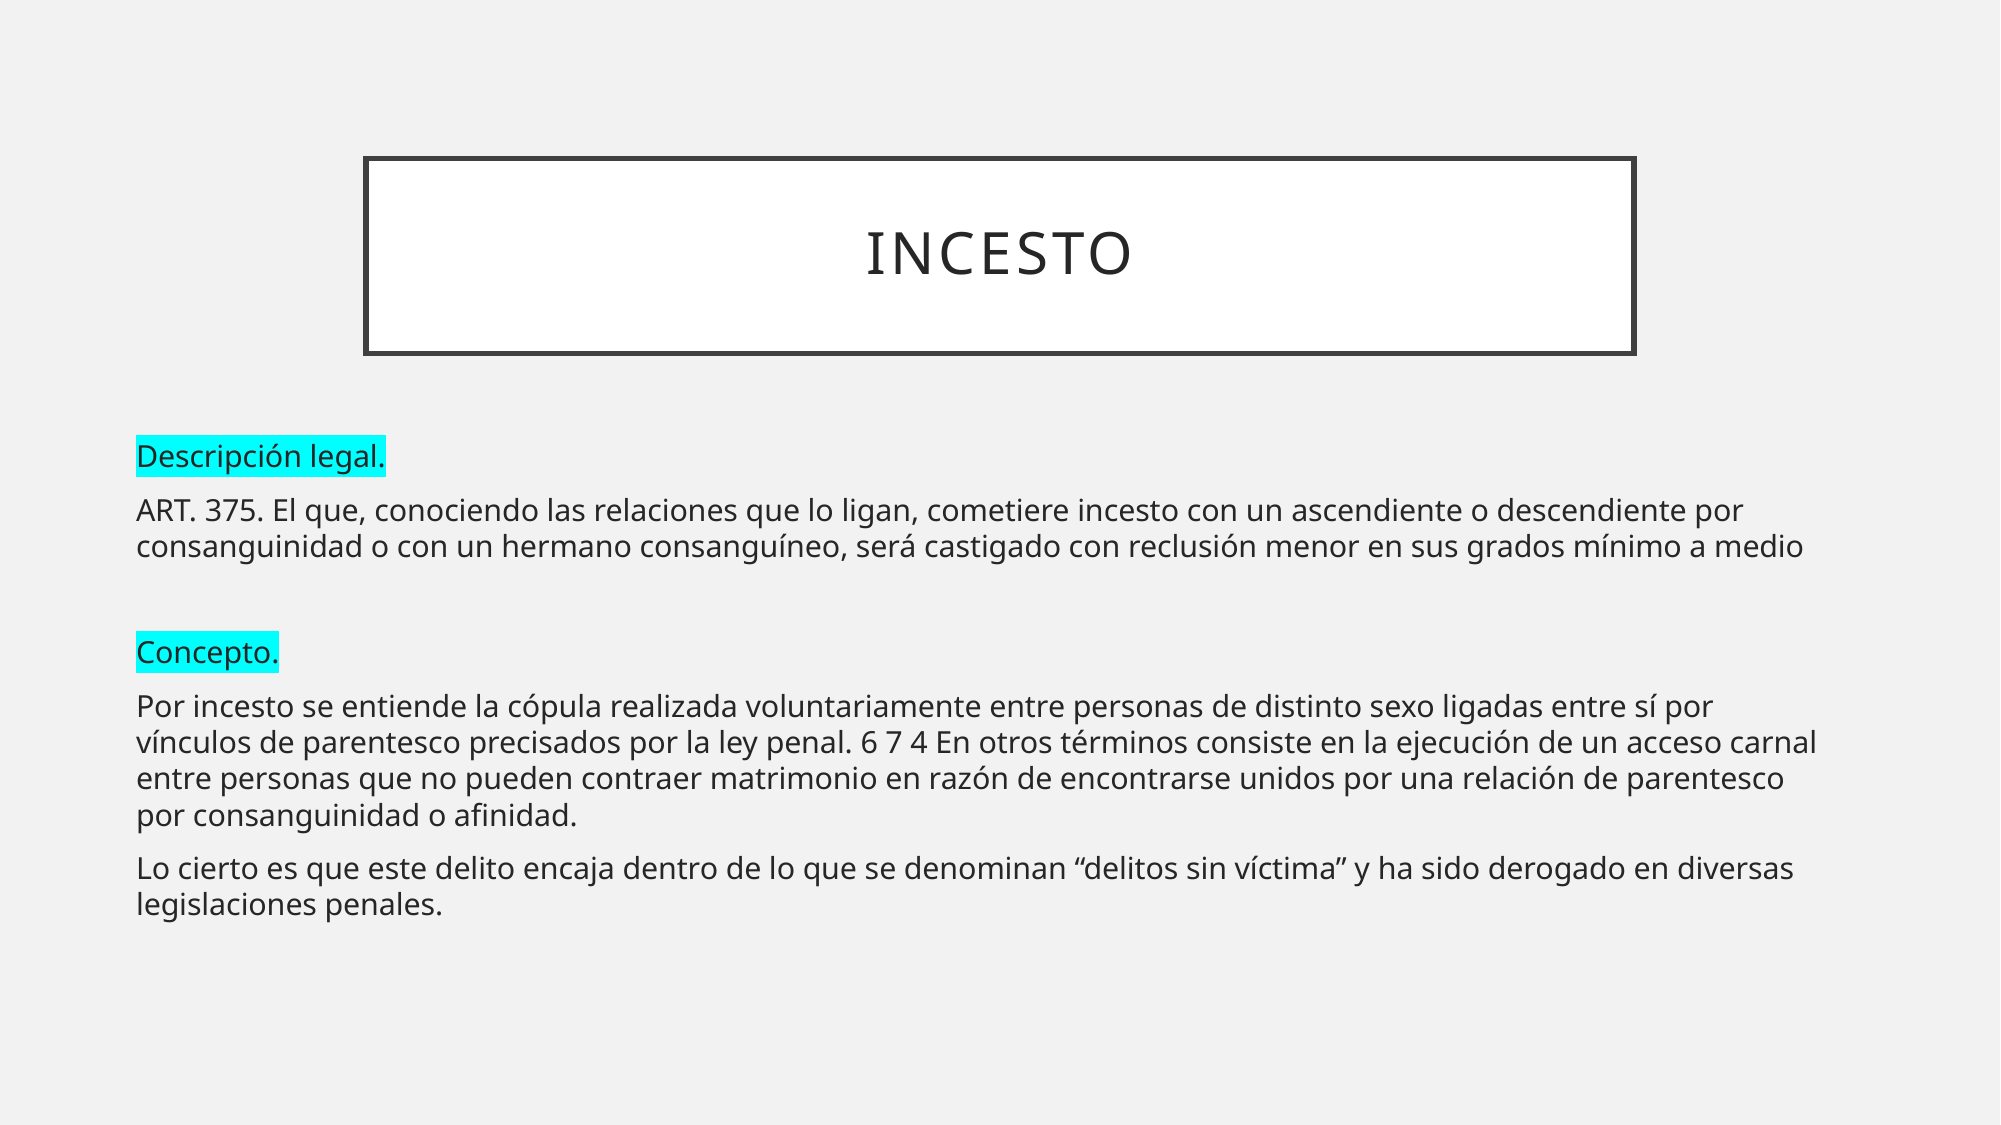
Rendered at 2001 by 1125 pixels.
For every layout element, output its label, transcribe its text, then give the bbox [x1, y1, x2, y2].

title INCESTO [363, 156, 1637, 356]
list Descripción legal. ART. 375. El que, conociendo las relaciones que lo ligan, cometiere incesto con un ascendiente o descendiente por consanguinidad o con un hermano consanguíneo, será castigado con reclusión menor en sus grados mínimo a medio Concepto. Por incesto se entiende la cópula realizada voluntariamente entre personas de distinto sexo ligadas entre sí por vínculos de parentesco precisados por la ley penal. 6 7 4 En otros términos consiste en la ejecución de un acceso carnal entre personas que no pueden contraer matrimonio en razón de encontrarse unidos por una relación de parentesco por consanguinidad o afinidad. Lo cierto es que este delito encaja dentro de lo que se denominan “delitos sin víctima” y ha sido derogado en diversas legislaciones penales. [121, 430, 1840, 939]
